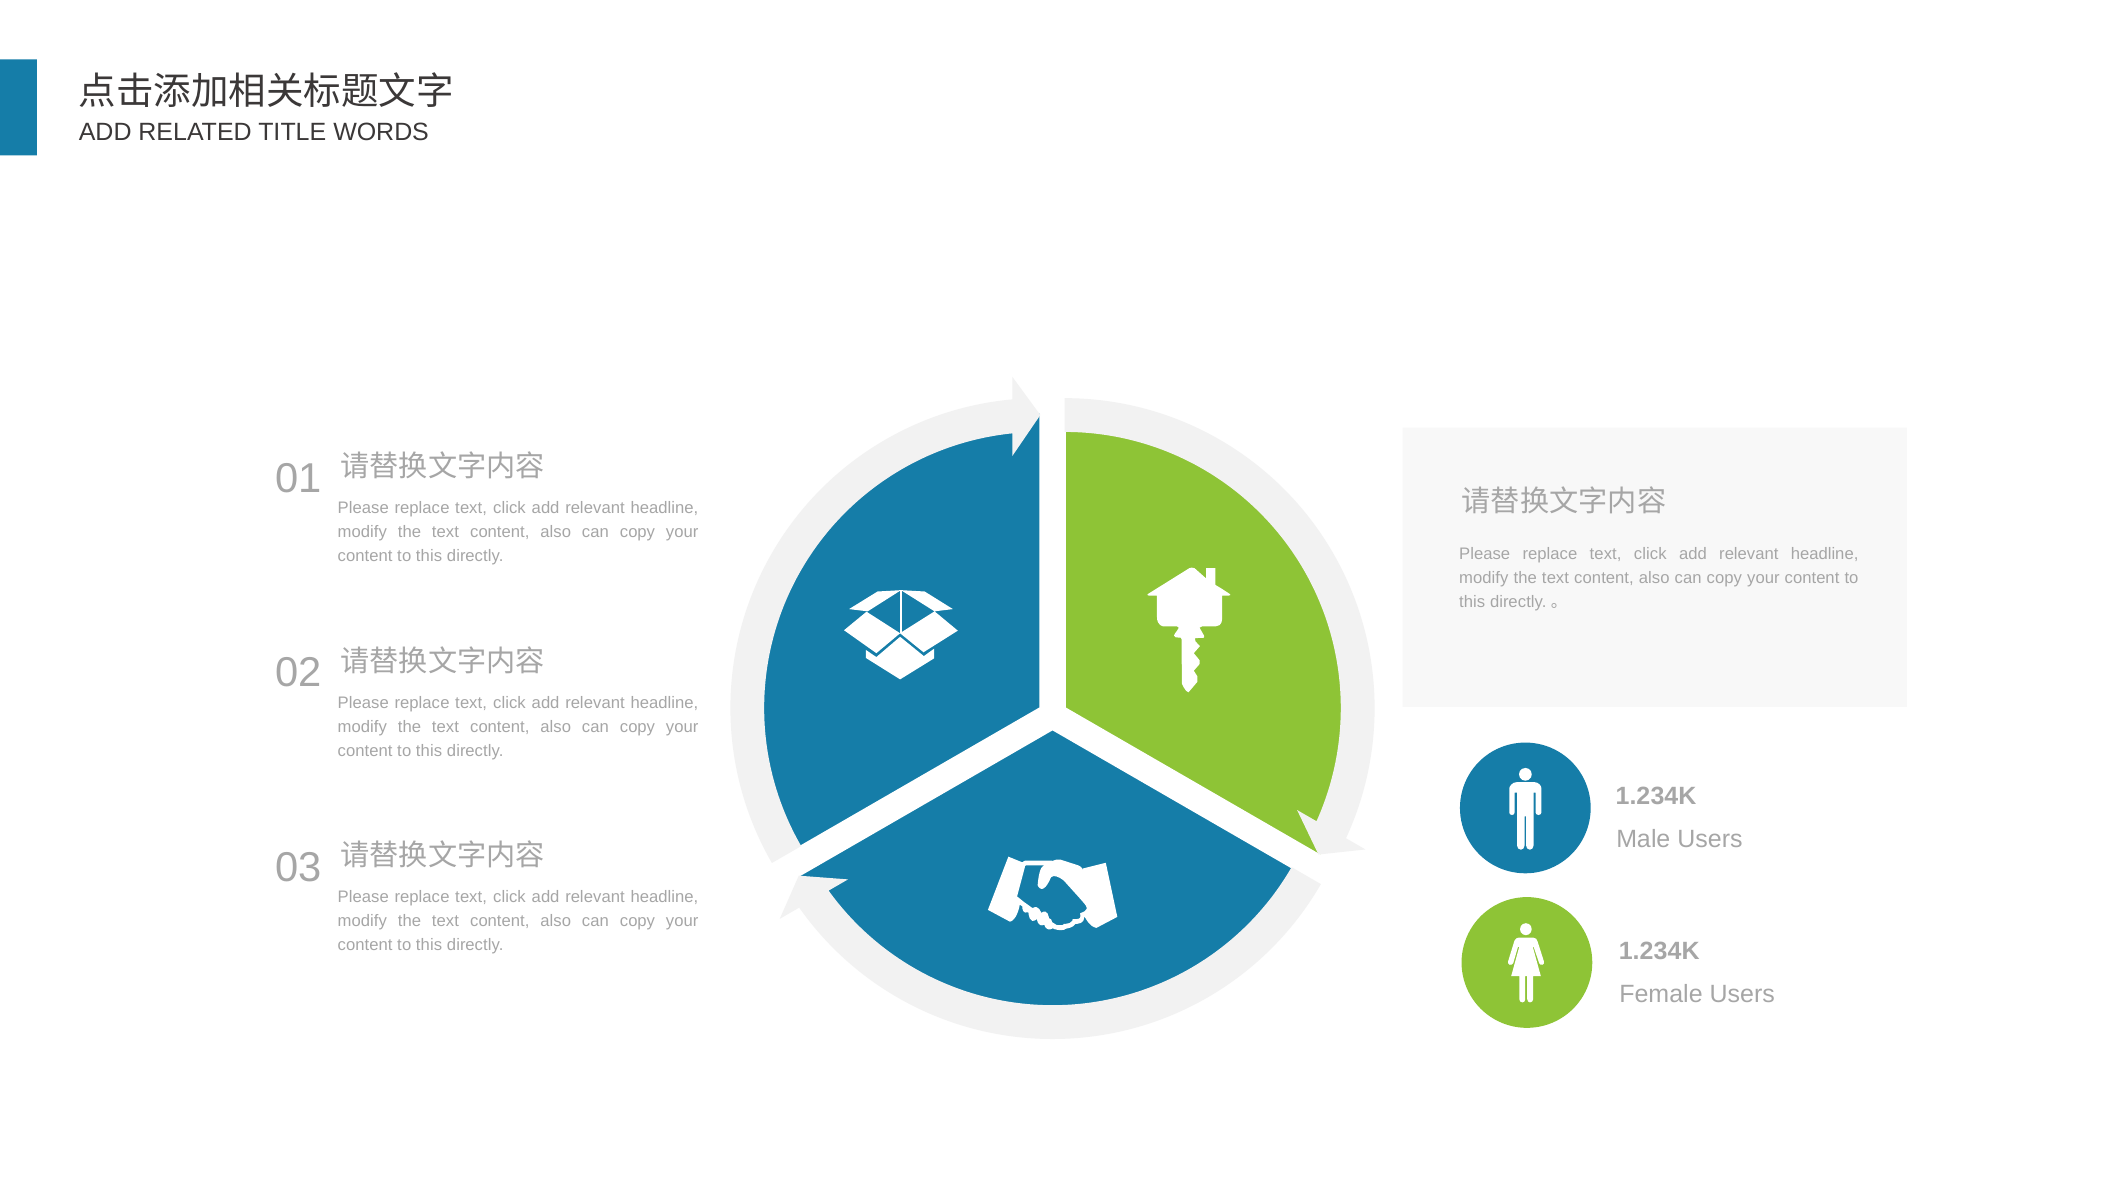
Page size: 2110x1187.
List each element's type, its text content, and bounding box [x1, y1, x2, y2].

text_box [844, 590, 958, 680]
text_box 01 [260, 433, 322, 509]
text_box 点击添加相关标题文字 [62, 59, 470, 121]
text_box 03 [260, 822, 322, 897]
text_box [322, 822, 707, 961]
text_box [1402, 427, 1907, 707]
text_box 1.234K [1600, 766, 1712, 817]
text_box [707, 375, 1398, 1062]
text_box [322, 433, 707, 572]
text_box Female Users [1604, 963, 1791, 1015]
text_box 1.234K [1603, 920, 1715, 972]
text_box ADD RELATED TITLE WORDS [62, 107, 446, 154]
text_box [1461, 897, 1593, 1028]
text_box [1459, 742, 1591, 874]
text_box Male Users [1601, 809, 1758, 861]
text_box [322, 627, 707, 766]
text_box 02 [260, 627, 322, 703]
